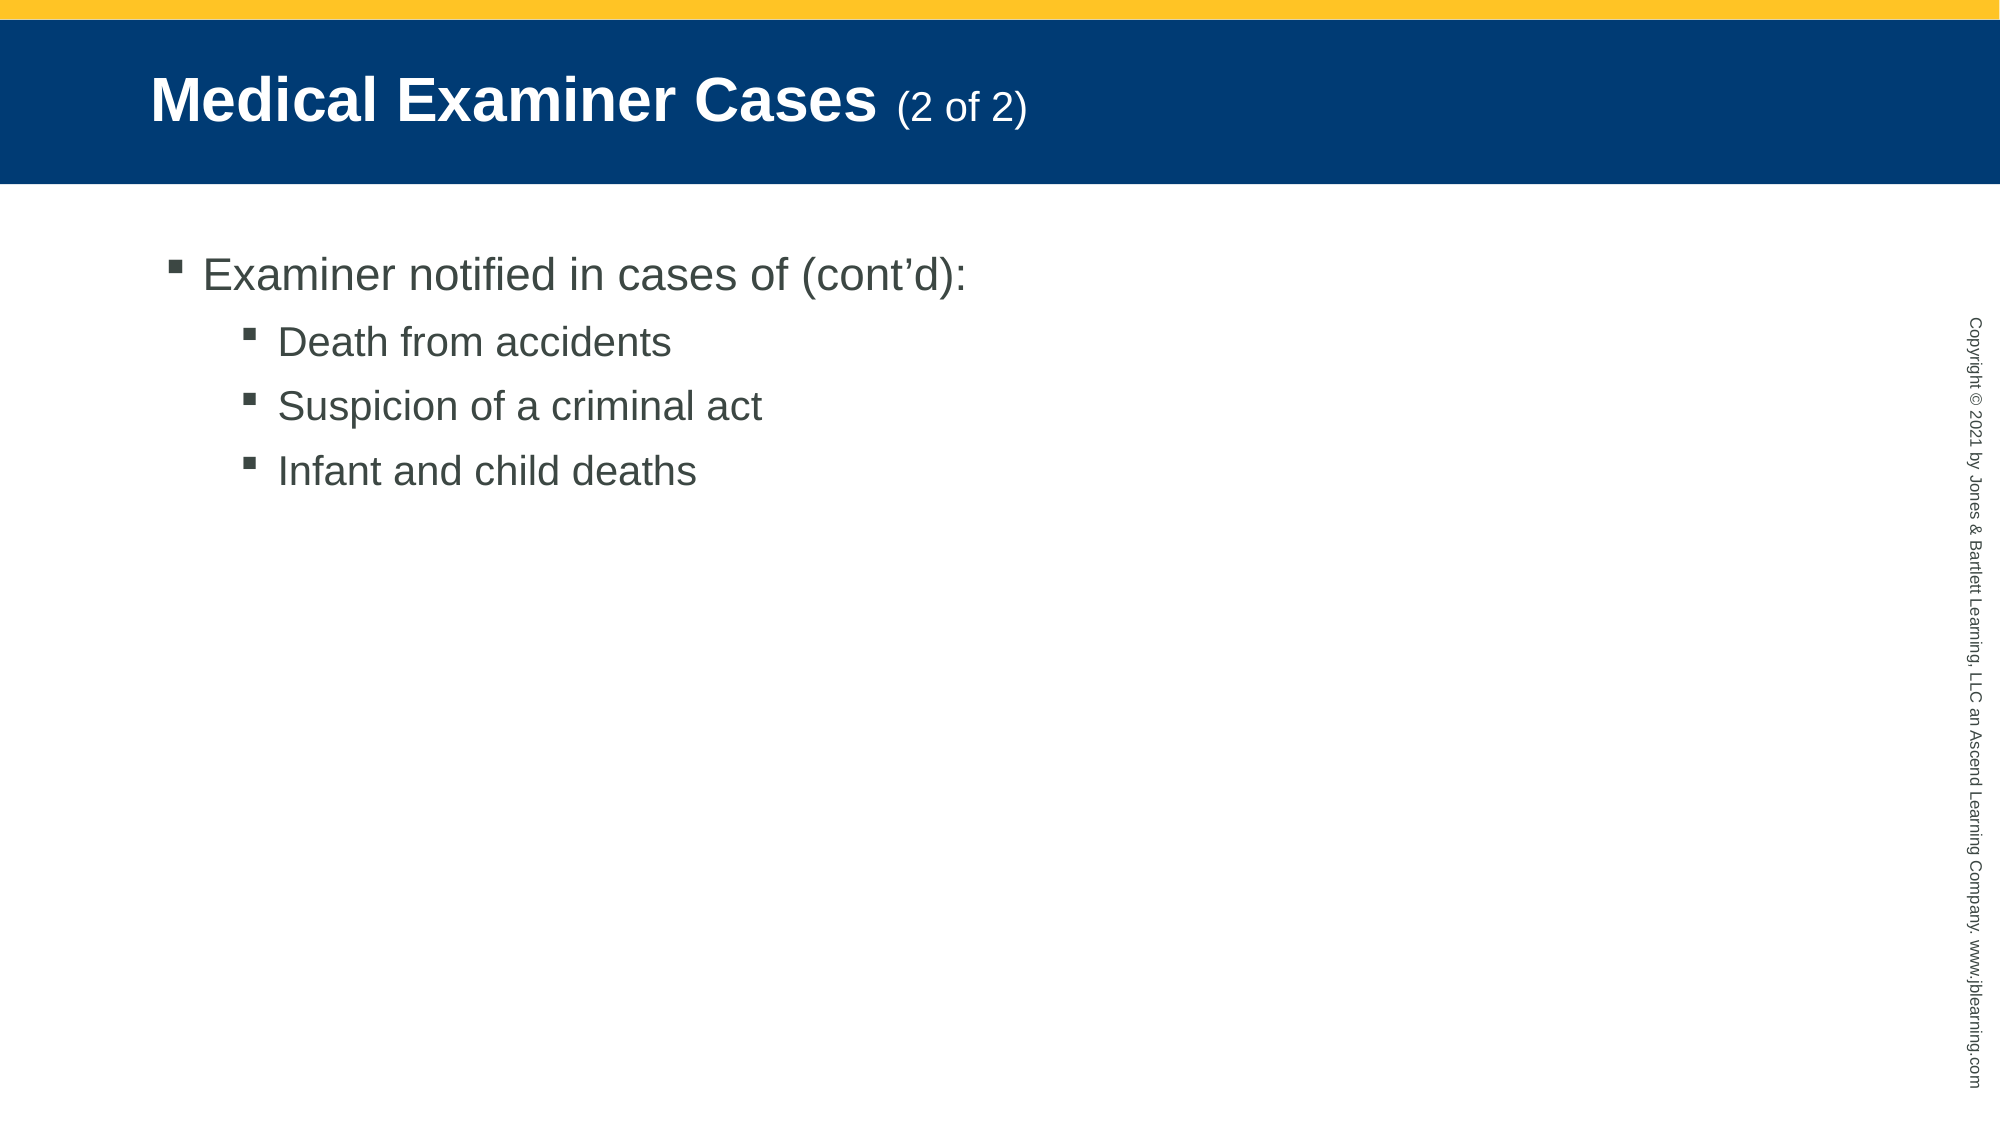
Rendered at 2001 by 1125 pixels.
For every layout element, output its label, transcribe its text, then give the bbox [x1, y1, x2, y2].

title Medical Examiner Cases (2 of 2) [0, 19, 2000, 185]
list Examiner notified in cases of (cont’d): Death from accidents Suspicion of a criminal act Infant and child deaths [150, 237, 1184, 1025]
